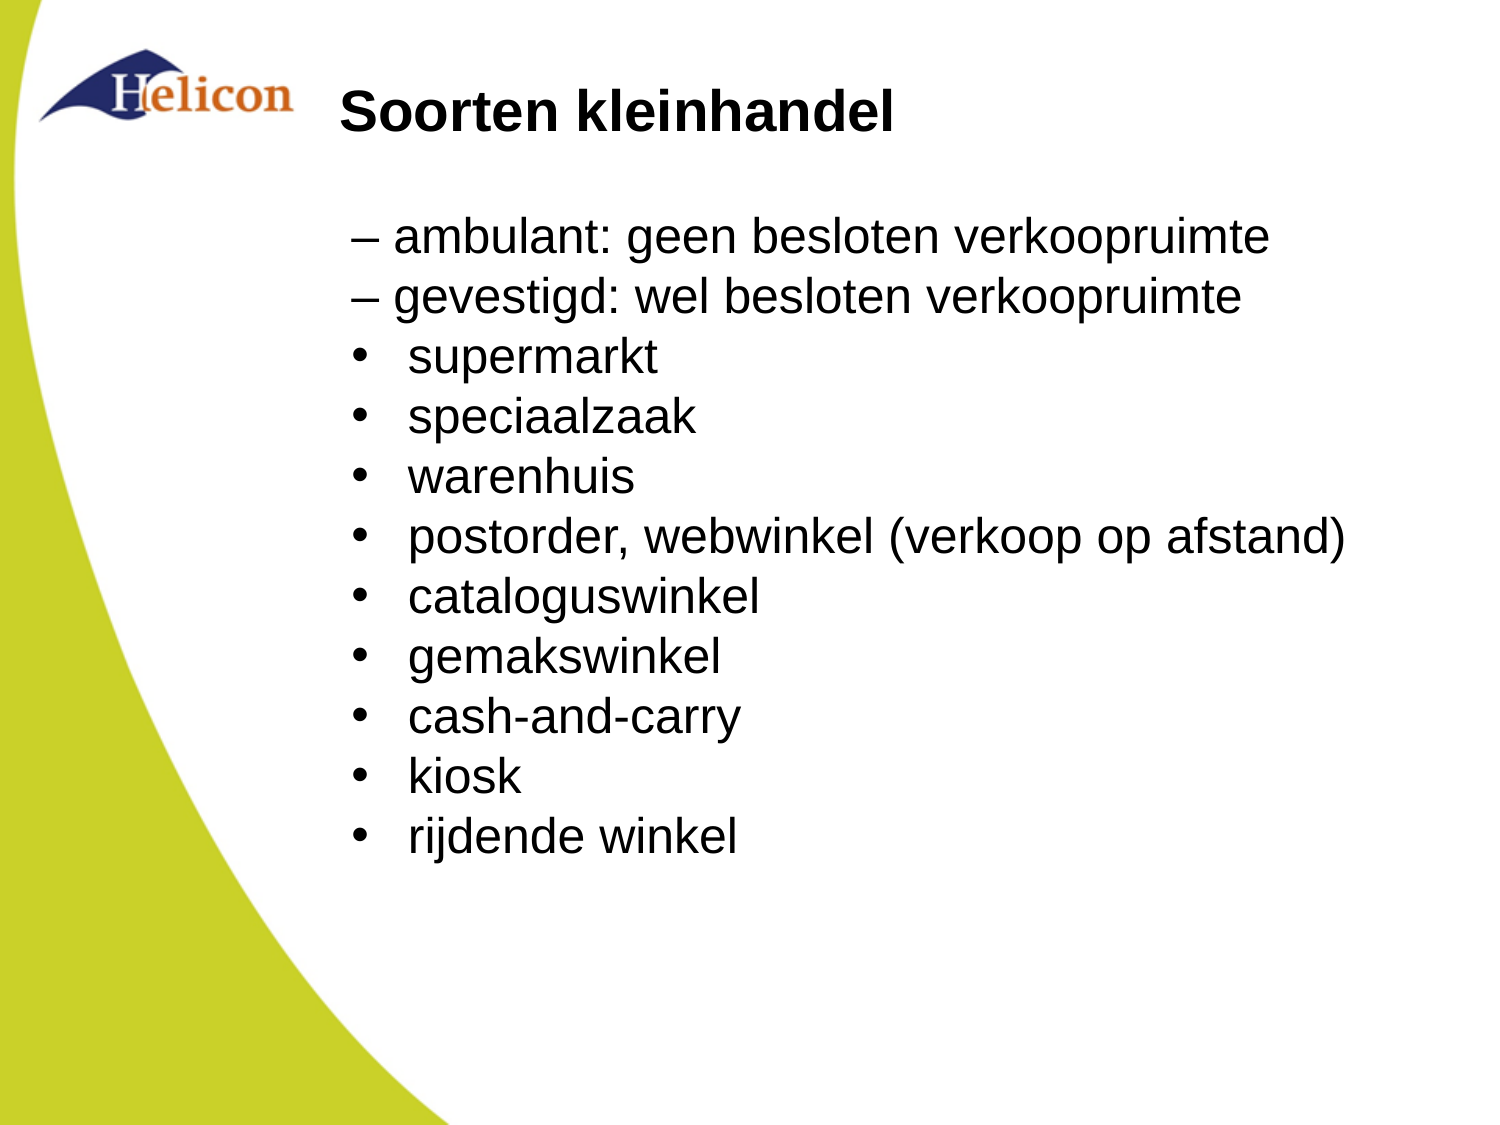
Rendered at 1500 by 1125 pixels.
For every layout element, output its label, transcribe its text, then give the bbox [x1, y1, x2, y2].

list – ambulant: geen besloten verkoopruimte – gevestigd: wel besloten verkoopruimte supermarkt speciaalzaak warenhuis postorder, webwinkel (verkoop op afstand) cataloguswinkel gemakswinkel cash-and-carry kiosk rijdende winkel [336, 196, 1425, 1005]
picture [0, 0, 1500, 1125]
title Soorten kleinhandel [324, 54, 1415, 161]
